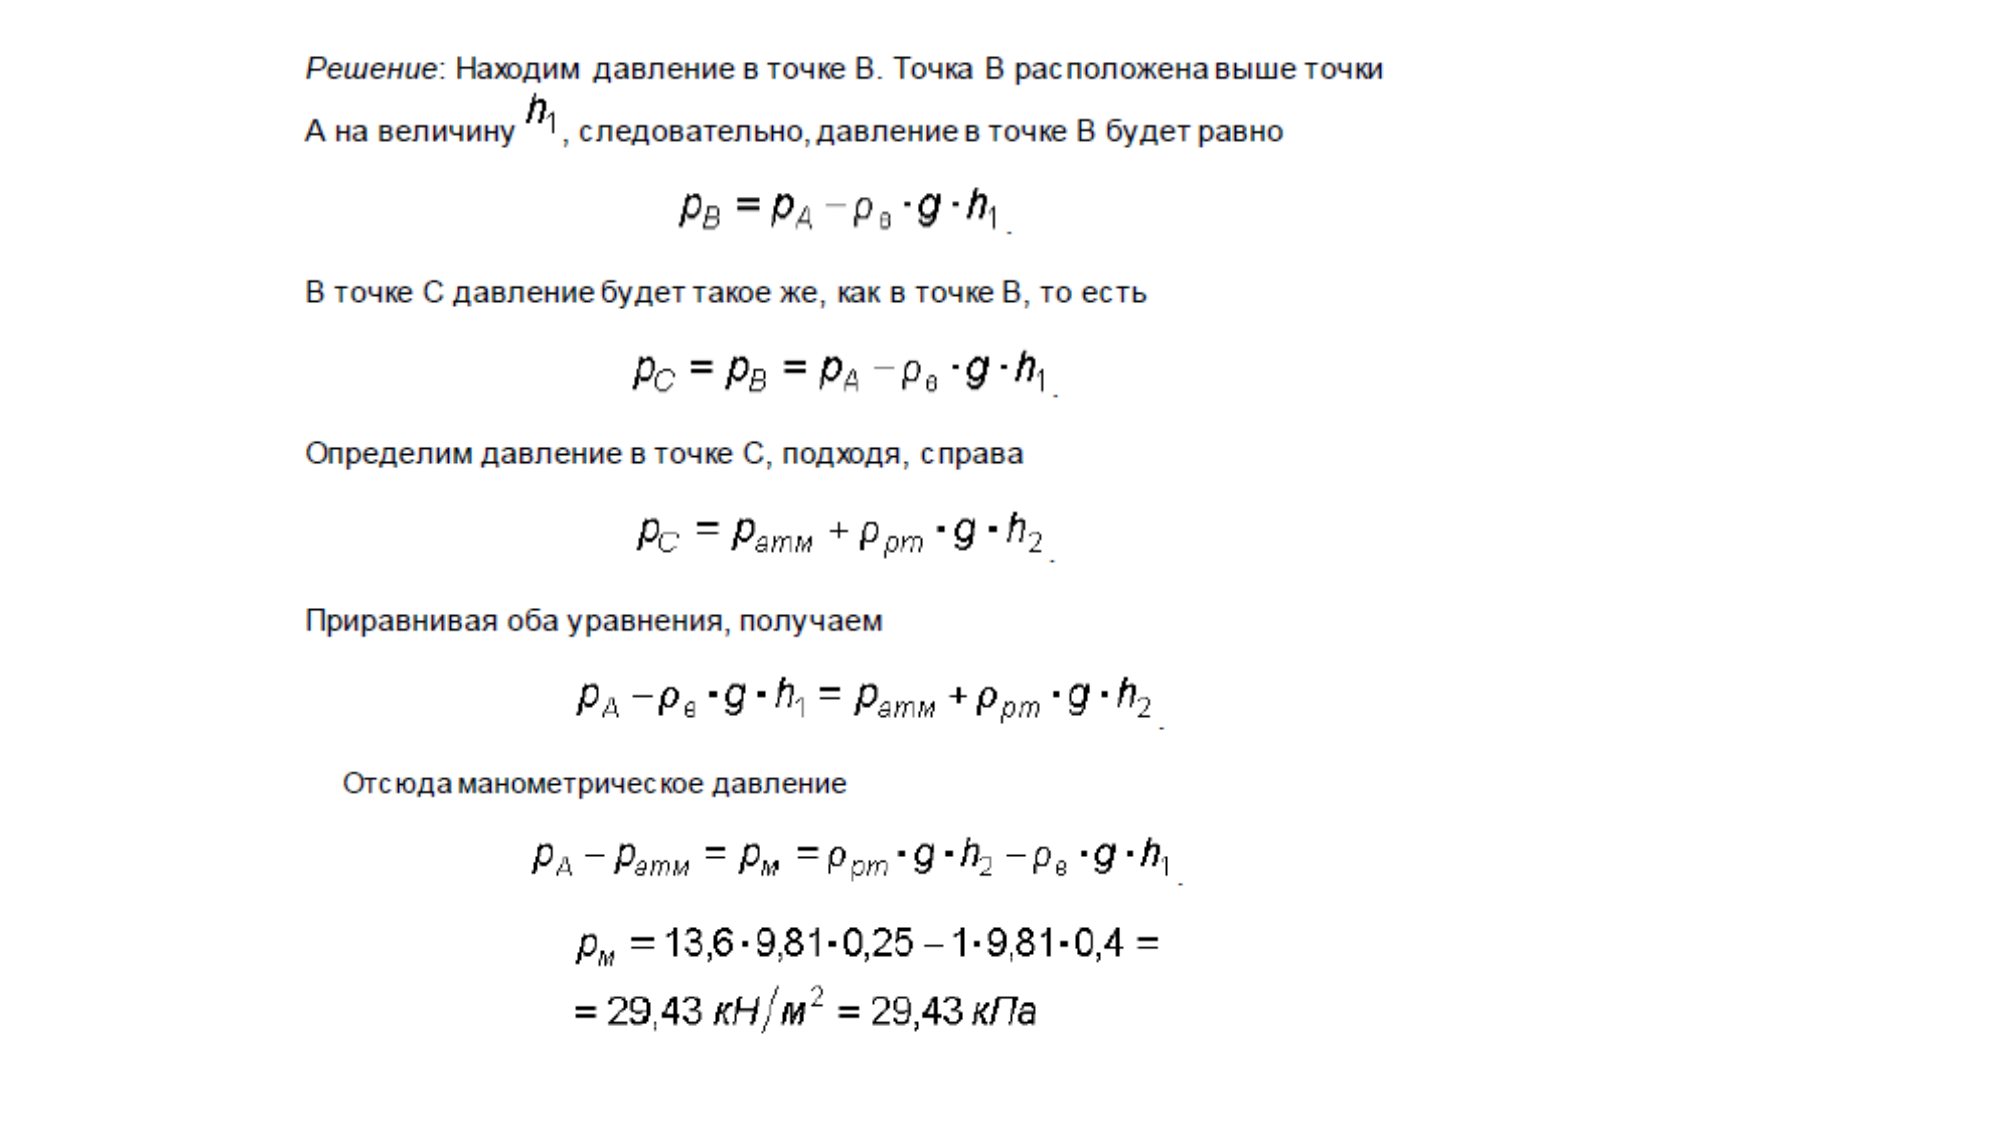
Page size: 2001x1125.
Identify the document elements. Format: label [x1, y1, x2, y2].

picture [331, 759, 1189, 1049]
picture [293, 33, 1394, 736]
